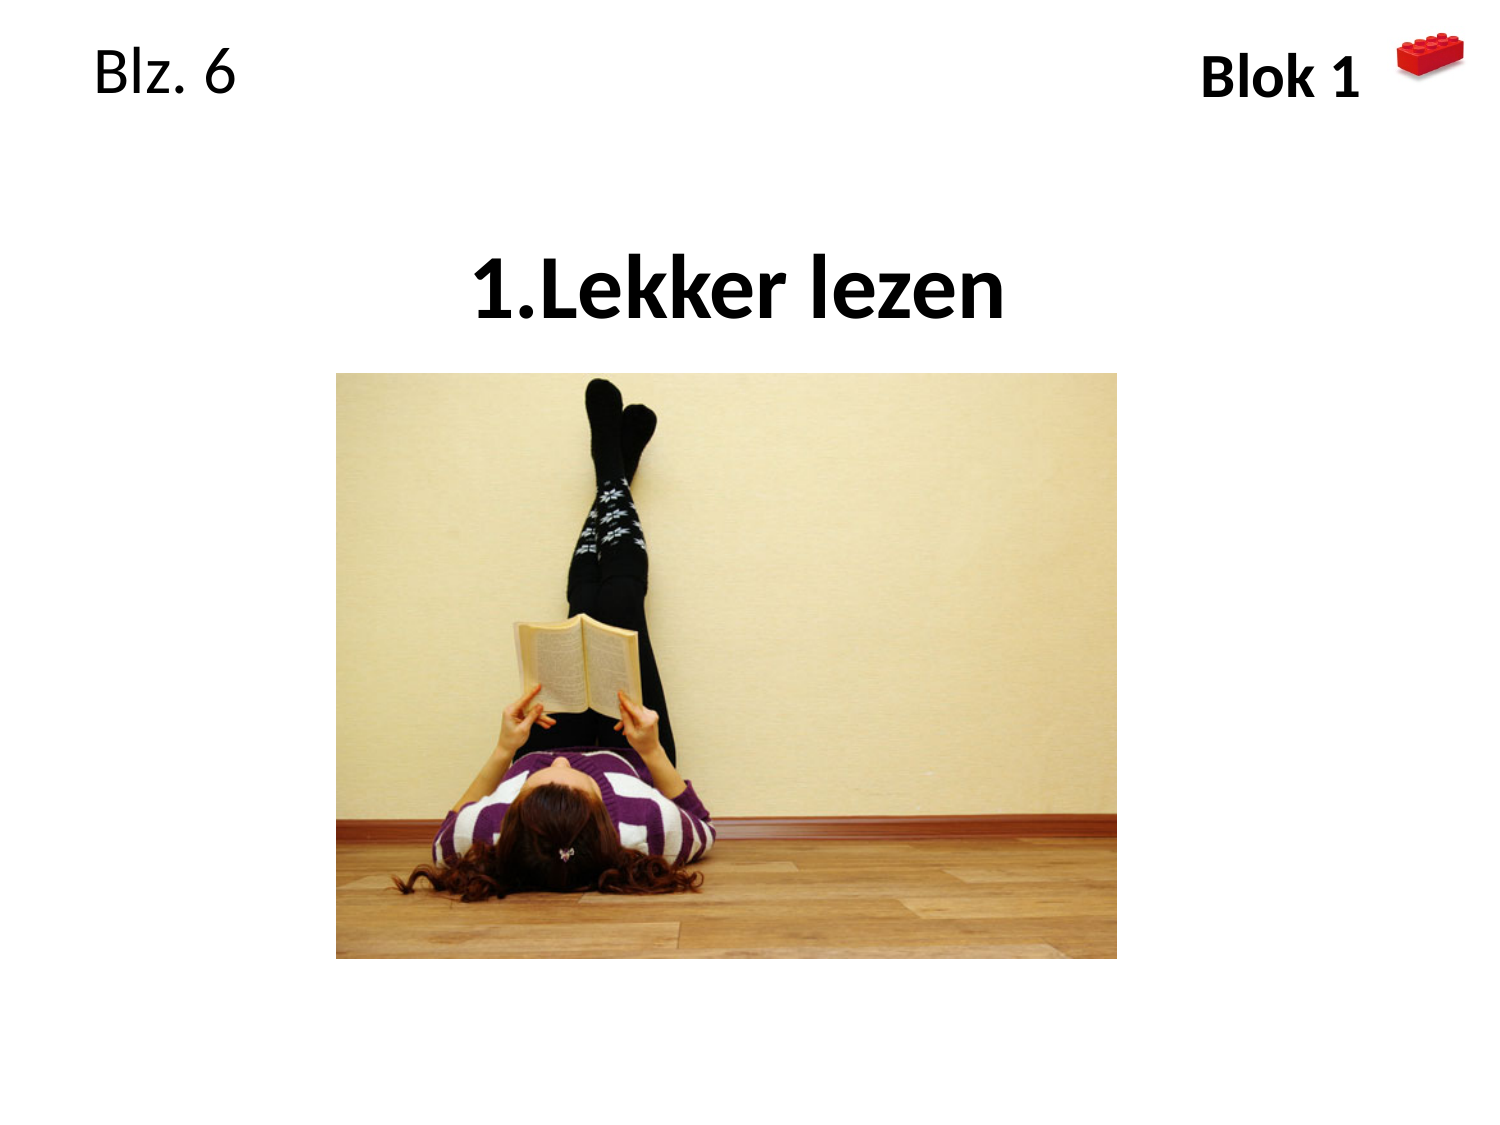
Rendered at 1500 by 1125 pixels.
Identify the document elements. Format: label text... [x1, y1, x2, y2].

subtitle Blz. 6 [17, 19, 313, 110]
picture [336, 373, 1117, 959]
picture [1387, 26, 1472, 85]
title 1.Lekker lezen [100, 160, 1376, 402]
text_box Blok 1 [1104, 27, 1459, 119]
